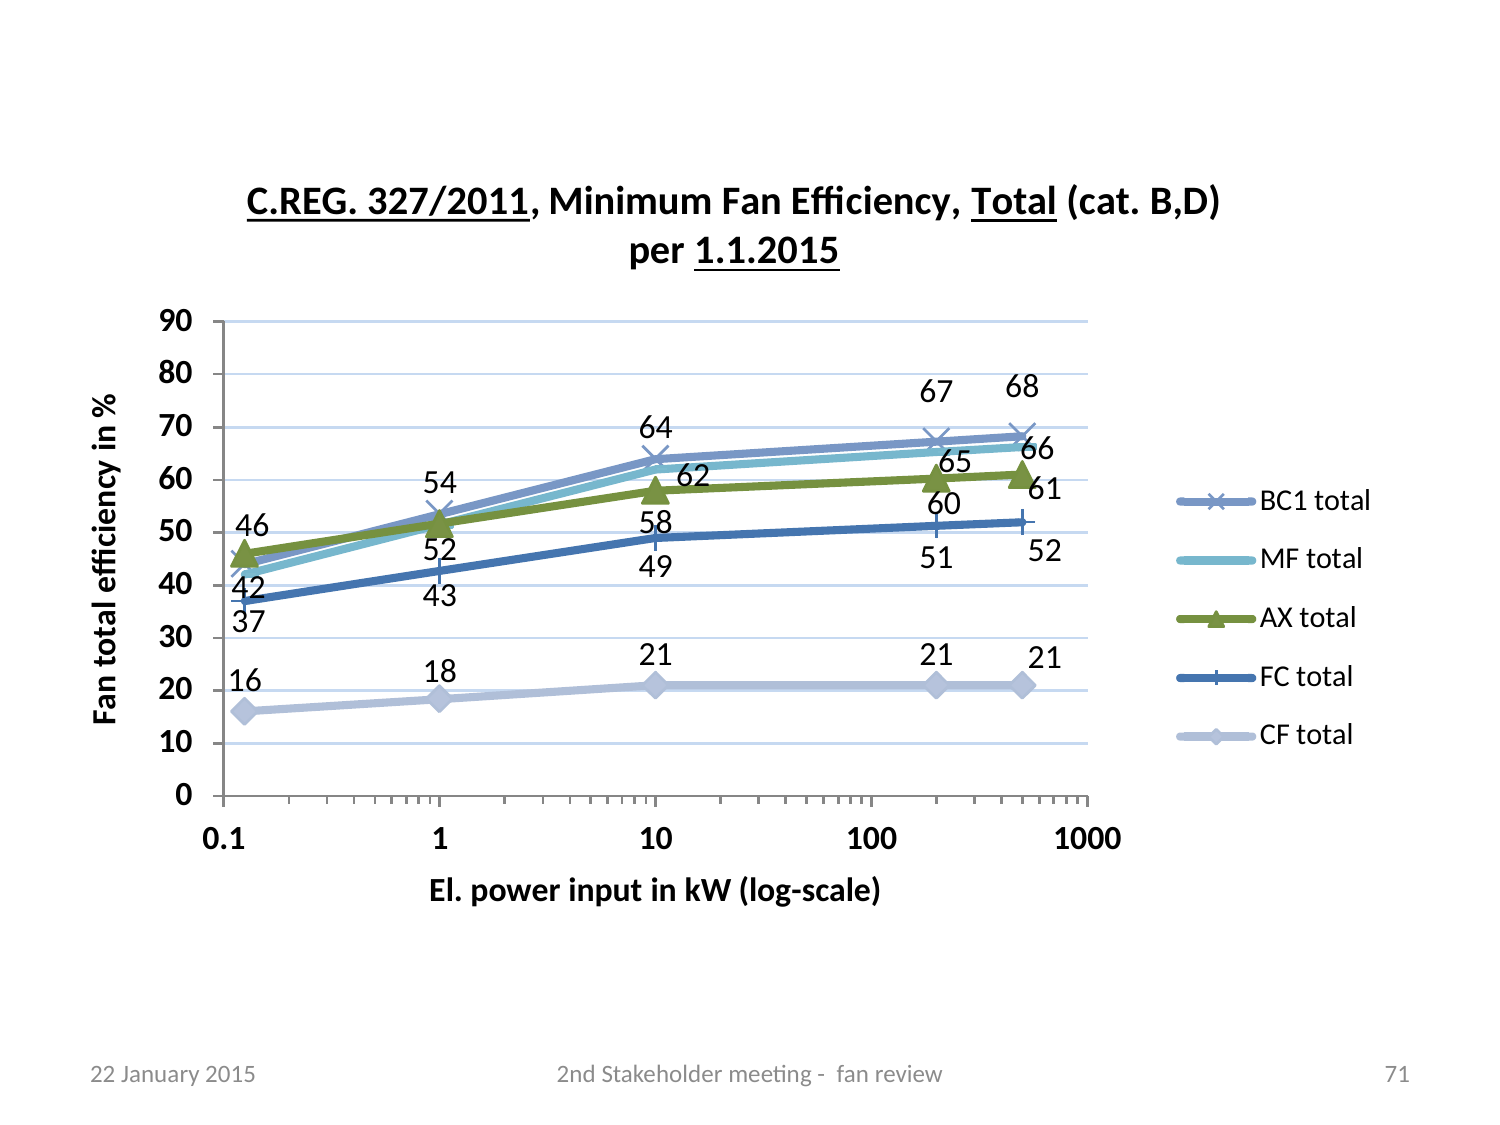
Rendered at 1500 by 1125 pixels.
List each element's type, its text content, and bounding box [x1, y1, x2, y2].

picture [58, 147, 1410, 958]
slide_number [75, 1042, 425, 1103]
footer 2nd Stakeholder meeting - fan review [512, 1042, 988, 1103]
slide_number 71 [1074, 1042, 1425, 1103]
